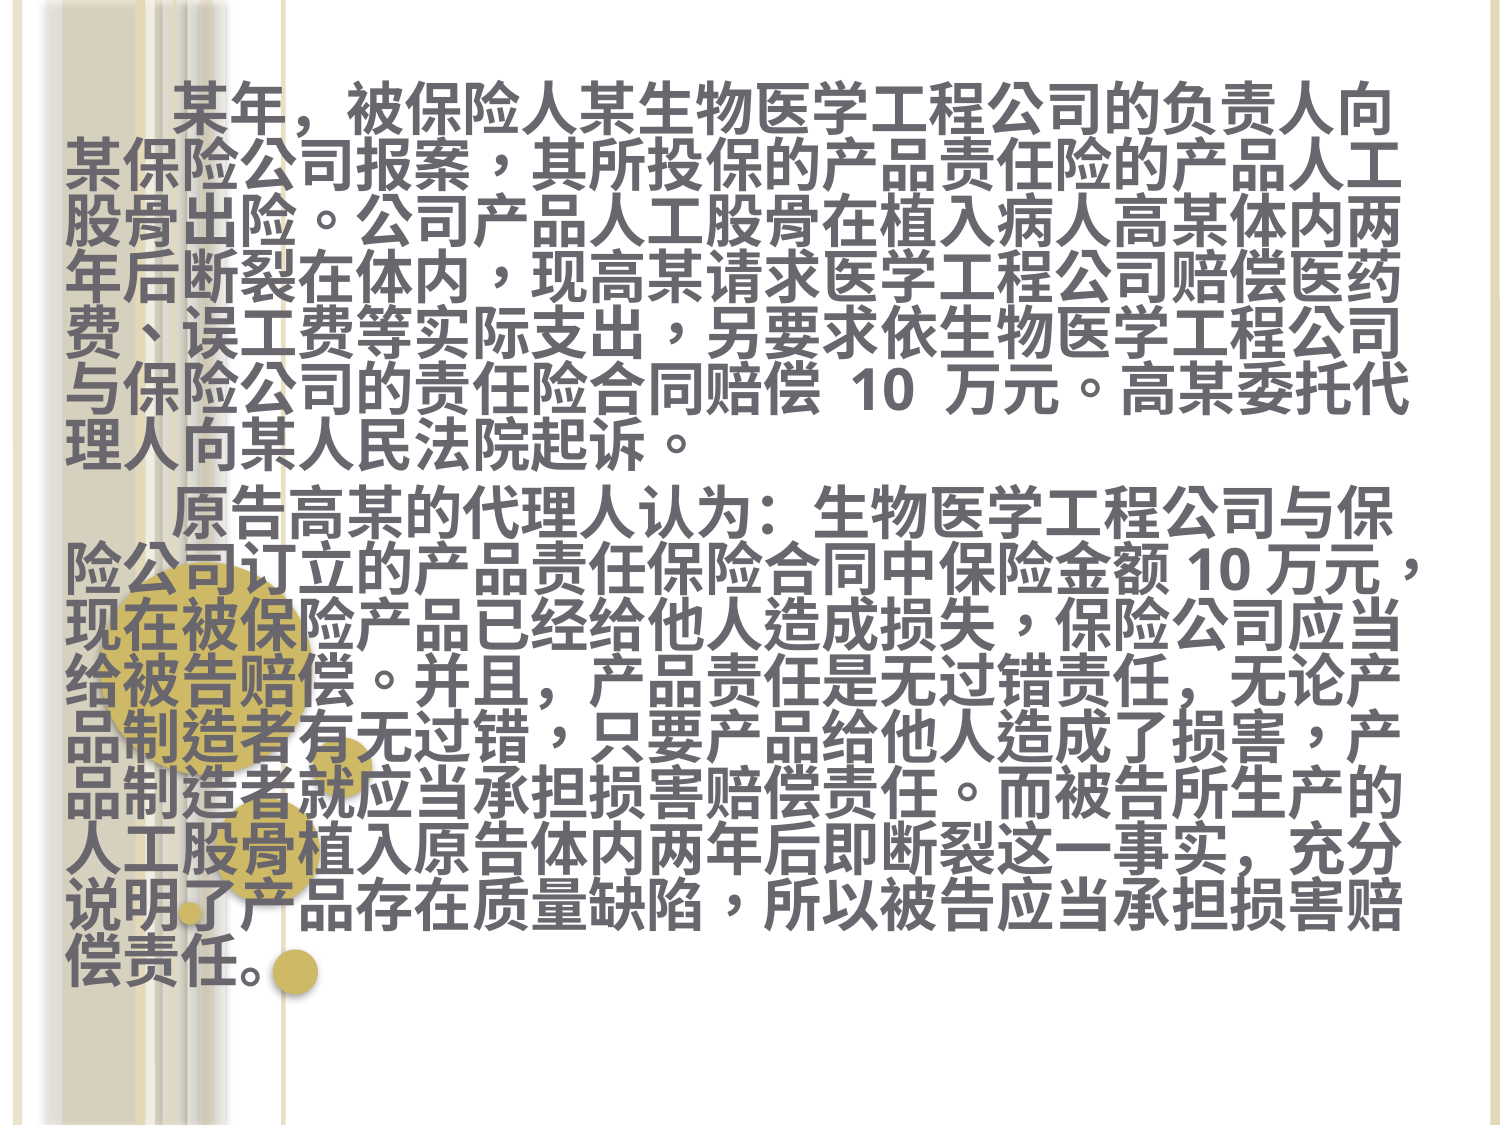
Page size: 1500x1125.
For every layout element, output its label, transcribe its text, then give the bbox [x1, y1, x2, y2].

subtitle 某年，被保险人某生物医学工程公司的负责人向某保险公司报案，其所投保的产品责任险的产品人工股骨出险。公司产品人工股骨在植入病人高某体内两年后断裂在体内，现高某请求医学工程公司赔偿医药费、误工费等实际支出，另要求依生物医学工程公司与保险公司的责任险合同赔偿 10 万元。高某委托代理人向某人民法院起诉。 原告高某的代理人认为：生物医学工程公司与保险公司订立的产品责任保险合同中保险金额10万元，现在被保险产品已经给他人造成损失，保险公司应当给被告赔偿。并且，产品责任是无过错责任，无论产品制造者有无过错，只要产品给他人造成了损害，产品制造者就应当承担损害赔偿责任。而被告所生产的人工股骨植入原告体内两年后即断裂这一事实，充分说明了产品存在质量缺陷，所以被告应当承担损害赔偿责任。 [49, 77, 1451, 1048]
